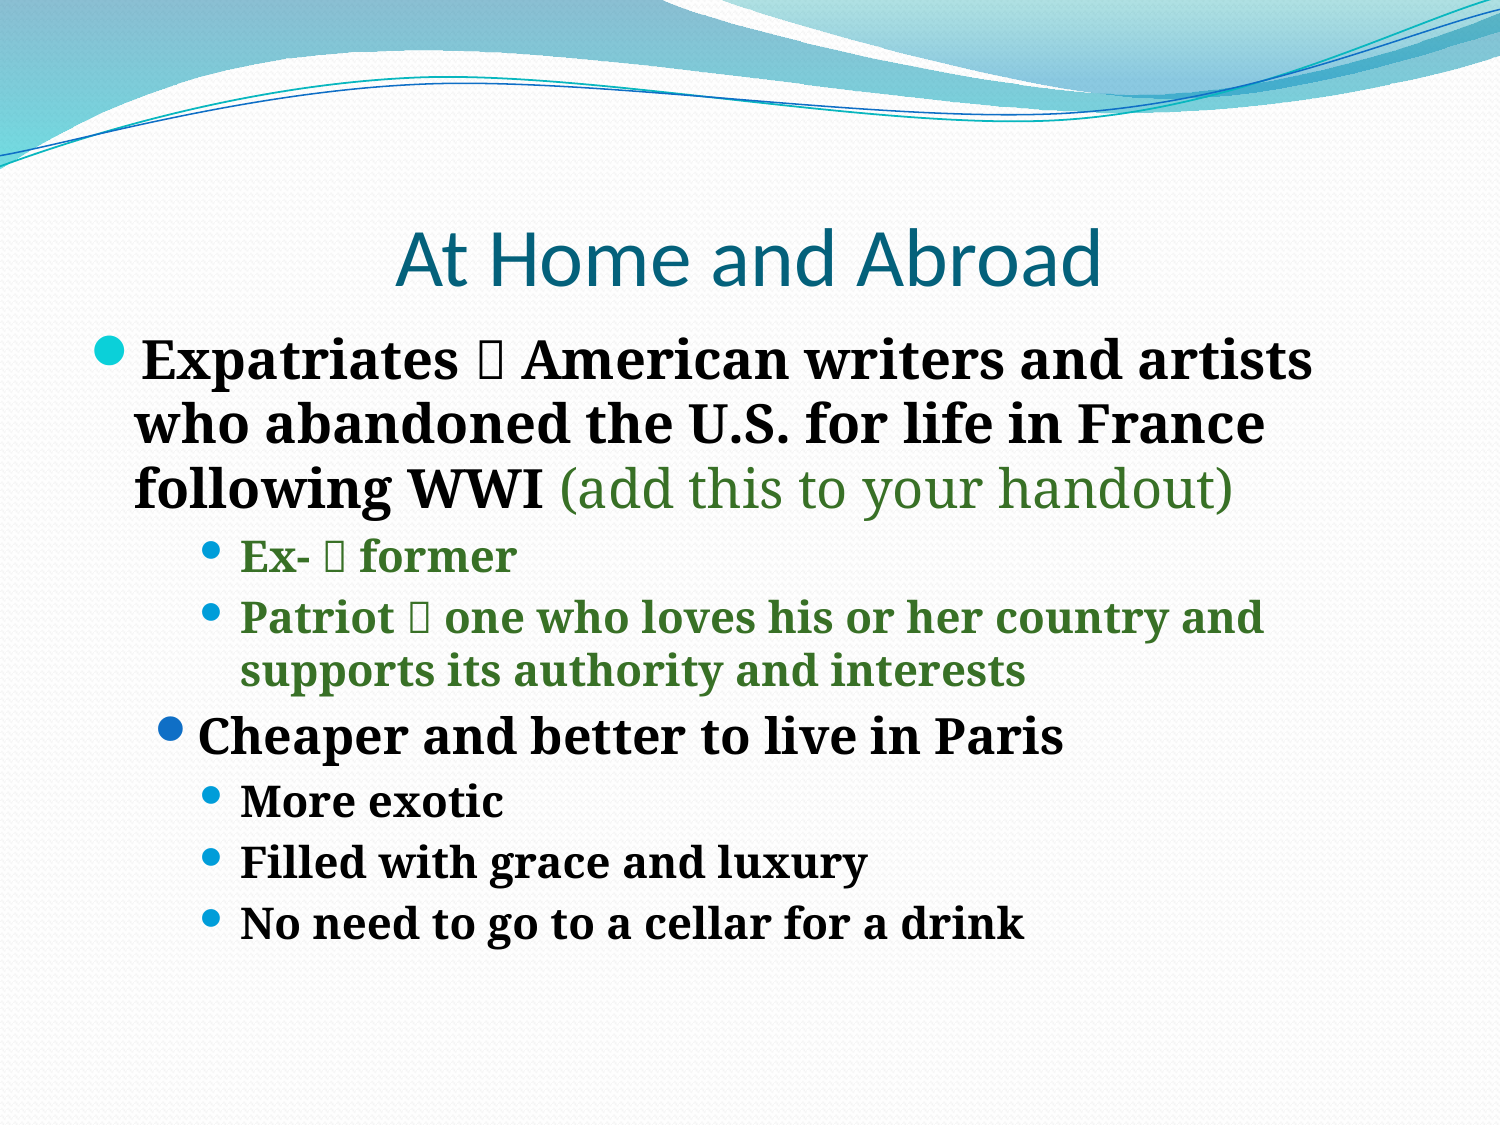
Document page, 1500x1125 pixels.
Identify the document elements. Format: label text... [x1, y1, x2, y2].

list Expatriates  American writers and artists who abandoned the U.S. for life in France following WWI (add this to your handout) Ex-  former Patriot  one who loves his or her country and supports its authority and interests Cheaper and better to live in Paris More exotic Filled with grace and luxury No need to go to a cellar for a drink [74, 317, 1426, 1038]
title At Home and Abroad [74, 115, 1426, 304]
